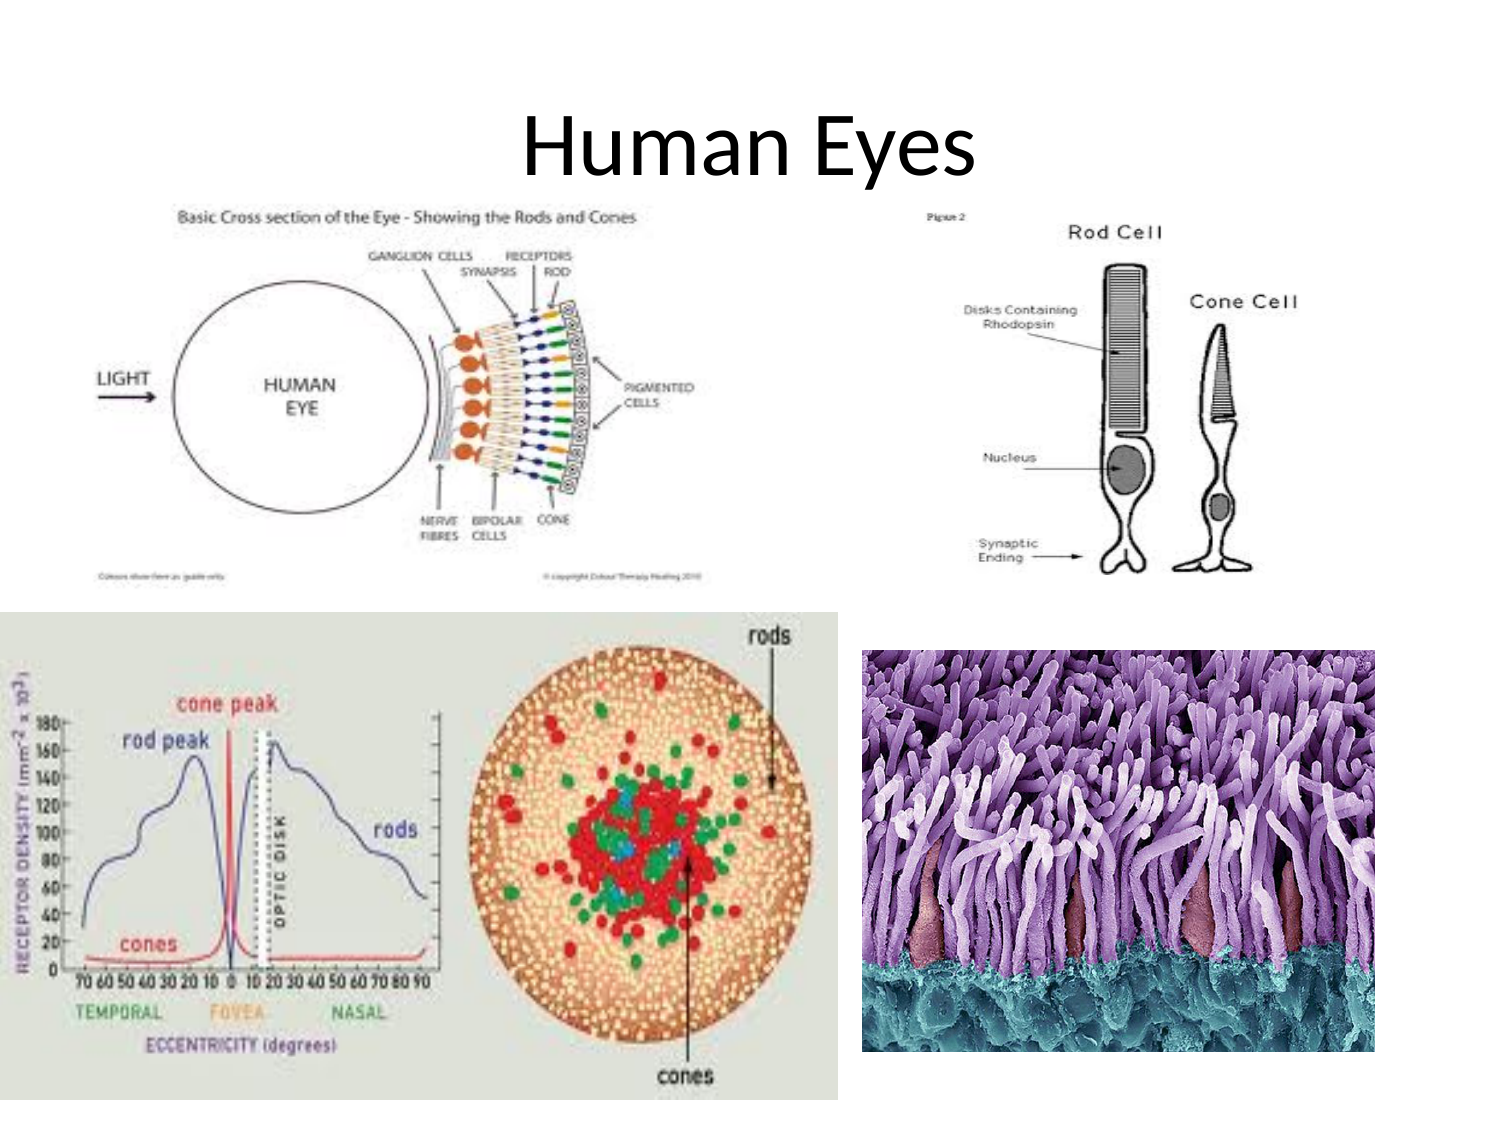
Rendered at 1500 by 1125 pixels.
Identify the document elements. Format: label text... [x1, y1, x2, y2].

picture [862, 650, 1376, 1053]
title Human Eyes [75, 45, 1425, 233]
picture [924, 212, 1301, 576]
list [74, 187, 720, 601]
picture [0, 612, 838, 1101]
